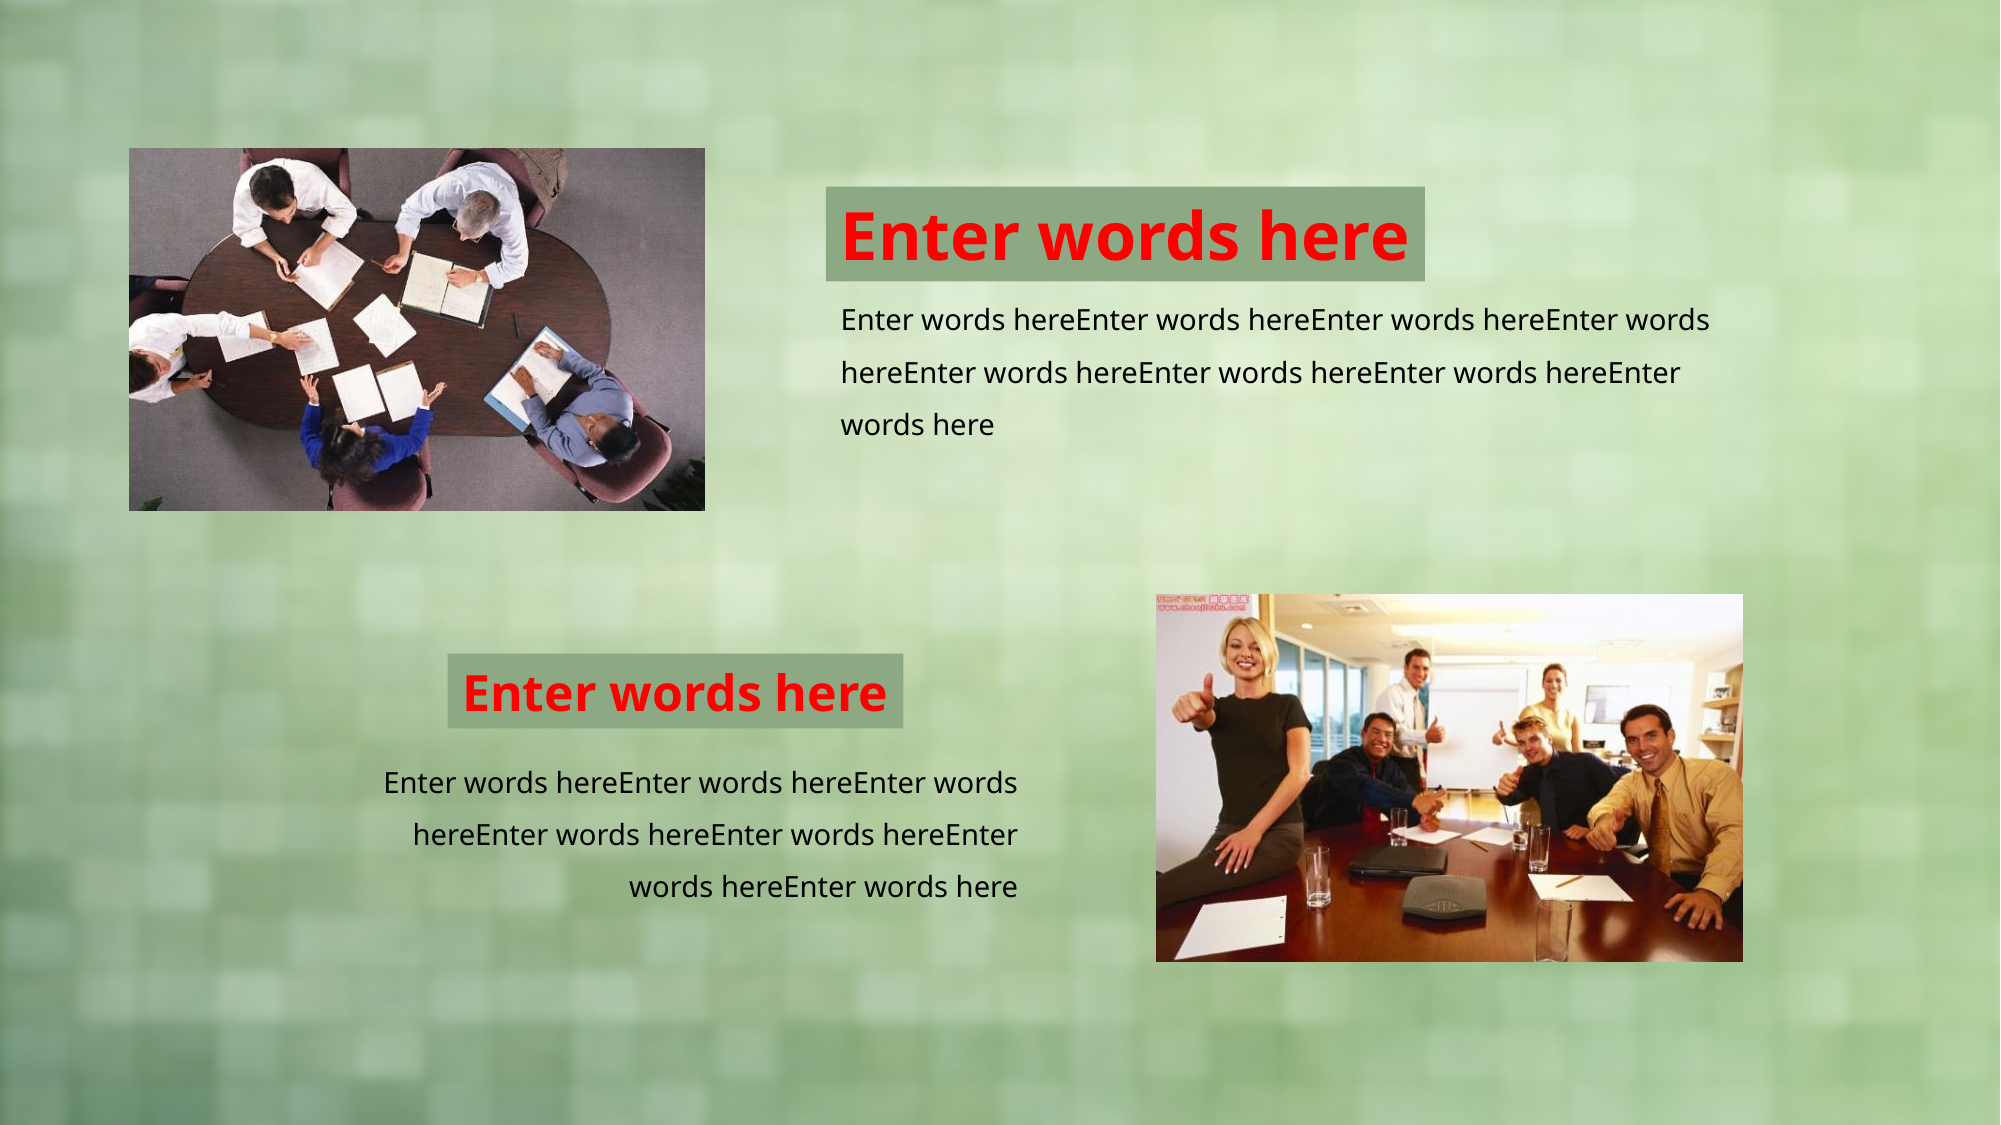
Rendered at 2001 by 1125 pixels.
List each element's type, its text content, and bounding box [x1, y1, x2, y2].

text_box Enter words hereEnter words hereEnter words hereEnter words hereEnter words hereEnter words hereEnter words here [320, 739, 1033, 912]
text_box Enter words here [447, 653, 904, 729]
picture [0, 0, 2000, 1125]
text_box Enter words hereEnter words hereEnter words hereEnter words hereEnter words hereEnter words hereEnter words hereEnter words here [825, 276, 1784, 449]
text_box Enter words here [825, 186, 1425, 282]
